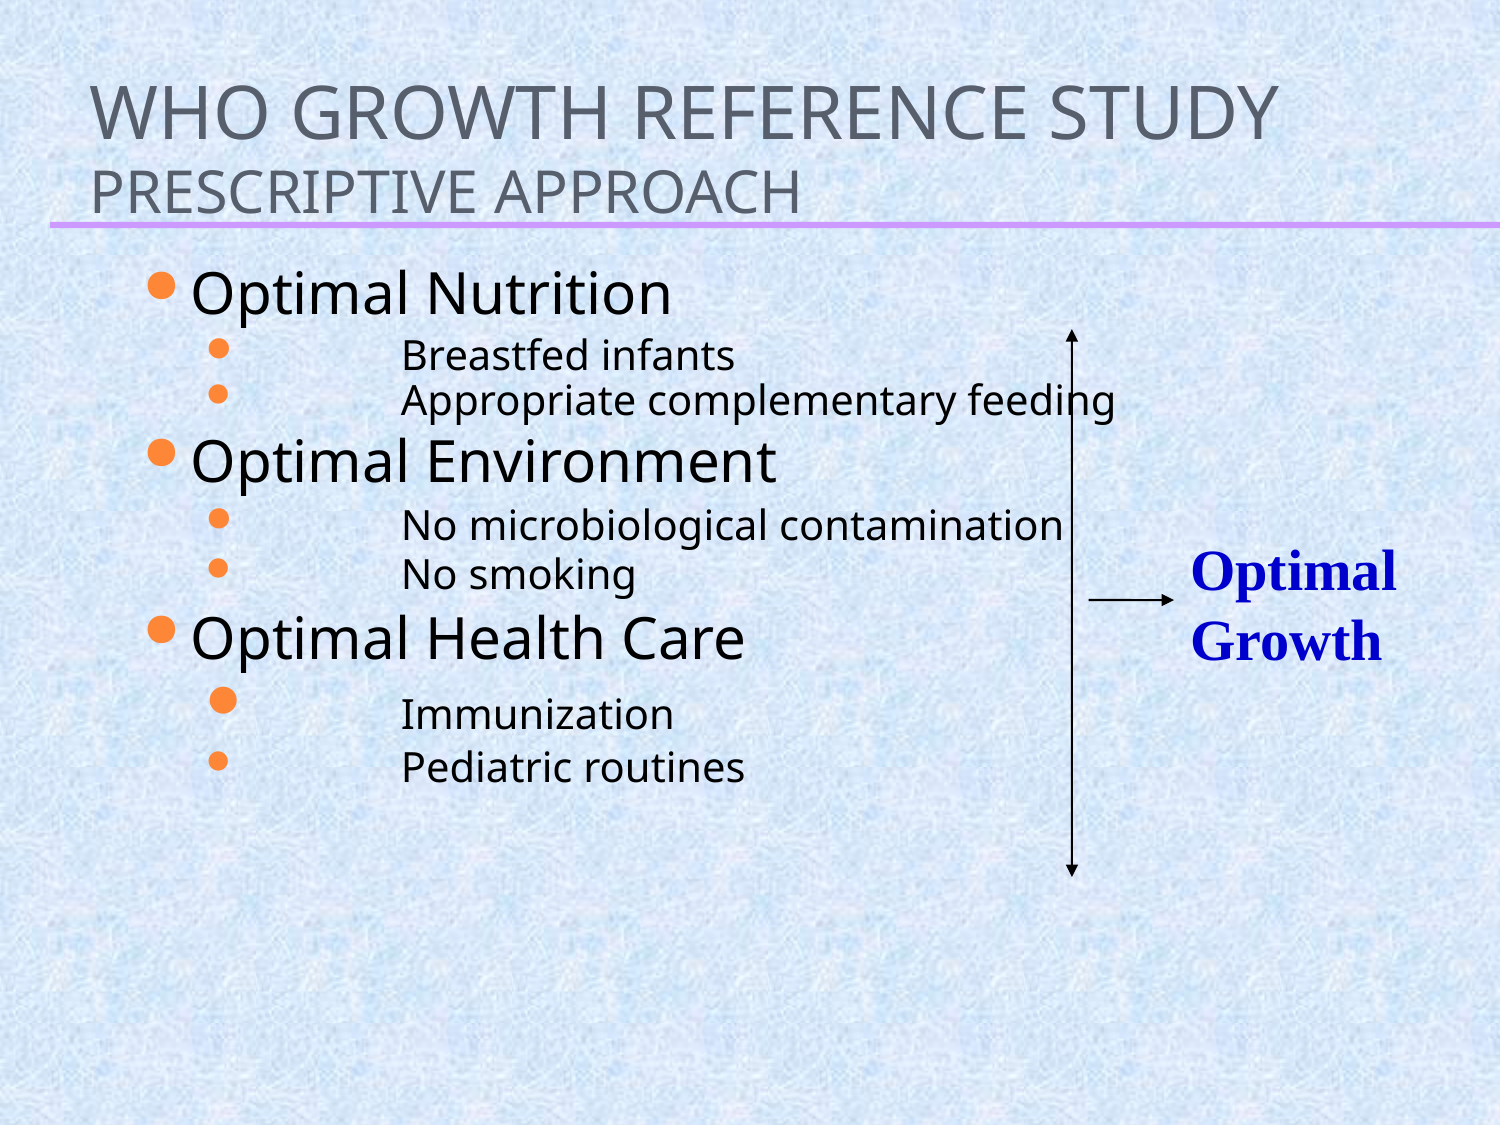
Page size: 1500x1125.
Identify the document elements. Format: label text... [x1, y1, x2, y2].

picture [0, 0, 1500, 1125]
text_box [1065, 329, 1079, 878]
text_box Optimal Growth [1175, 525, 1450, 680]
text_box [1088, 593, 1174, 607]
title WHO Growth Reference Study Prescriptive Approach [75, 226, 1300, 233]
list Optimal Nutrition Breastfed infants Appropriate complementary feeding Optimal Environment No microbiological contamination No smoking Optimal Health Care Immunization Pediatric routines [130, 263, 1422, 942]
title WHO Growth Reference Study Prescriptive Approach [75, 45, 1300, 225]
